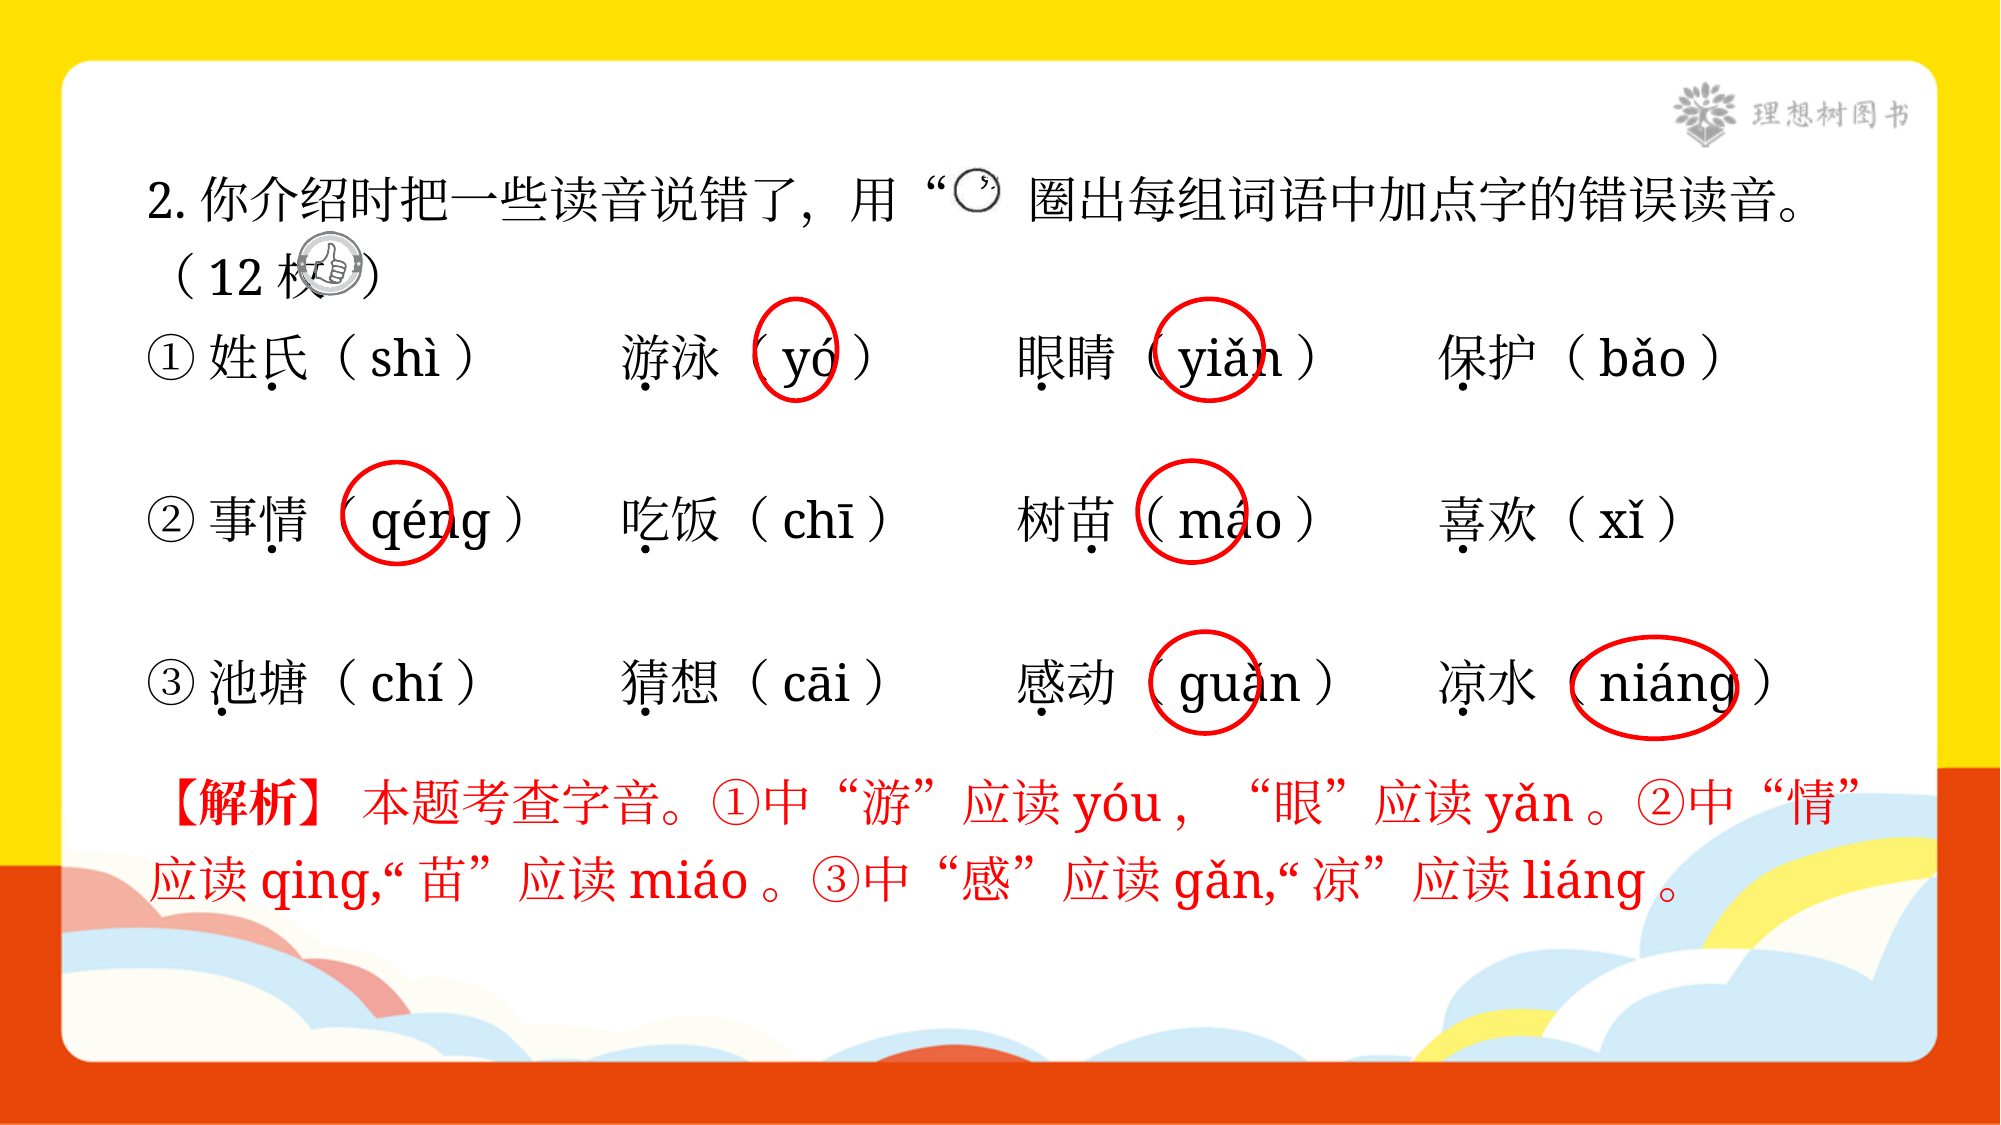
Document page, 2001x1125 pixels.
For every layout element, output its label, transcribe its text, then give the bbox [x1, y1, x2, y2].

text_box ②事情（qénɡ） 吃饭（chī） 树苗（máo） 喜欢（xǐ） [1228, 471, 1851, 542]
text_box 2.你介绍时把一些读音说错了，用“ ”圈出每组词语中加点字的错误读音。 （12枚 ） [146, 147, 1851, 299]
text_box [1458, 707, 1468, 716]
text_box [1458, 544, 1468, 554]
text_box [641, 382, 650, 391]
text_box ③池塘（chí） 猜想（cāi） 感动（ɡuǎn） 凉水（niánɡ） [146, 634, 1182, 705]
text_box [1571, 635, 1739, 740]
text_box ①姓氏（shì） 游泳（yó） 眼睛（yiǎn） 保护（bǎo） [146, 309, 768, 380]
text_box [641, 707, 650, 716]
text_box [267, 544, 277, 554]
text_box [641, 544, 650, 554]
text_box [267, 382, 277, 391]
text_box [753, 297, 839, 402]
text_box [1153, 297, 1265, 402]
text_box ①姓氏（shì） 游泳（yó） 眼睛（yiǎn） 保护（bǎo） [824, 309, 1173, 380]
text_box [1037, 707, 1046, 716]
text_box [1087, 544, 1096, 554]
text_box ①姓氏（shì） 游泳（yó） 眼睛（yiǎn） 保护（bǎo） [1245, 309, 1851, 380]
text_box [341, 461, 453, 565]
text_box [1136, 459, 1248, 564]
text_box ②事情（qénɡ） 吃饭（chī） 树苗（máo） 喜欢（xǐ） [432, 471, 1156, 542]
picture [0, 0, 2000, 1125]
text_box 【解析】 本题考查字音。①中“游”应读yóu，“眼”应读yǎn。②中“情” 应读qinɡ,“苗”应读miáo。③中“感”应读ɡǎn,“凉”应读liánɡ。 [148, 750, 1853, 902]
text_box [1037, 382, 1046, 391]
text_box ③池塘（chí） 猜想（cāi） 感动（ɡuǎn） 凉水（niánɡ） [1228, 634, 1851, 705]
text_box ②事情（qénɡ） 吃饭（chī） 树苗（máo） 喜欢（xǐ） [146, 471, 362, 542]
text_box [1458, 382, 1468, 391]
text_box [1149, 630, 1261, 735]
text_box [217, 707, 227, 716]
